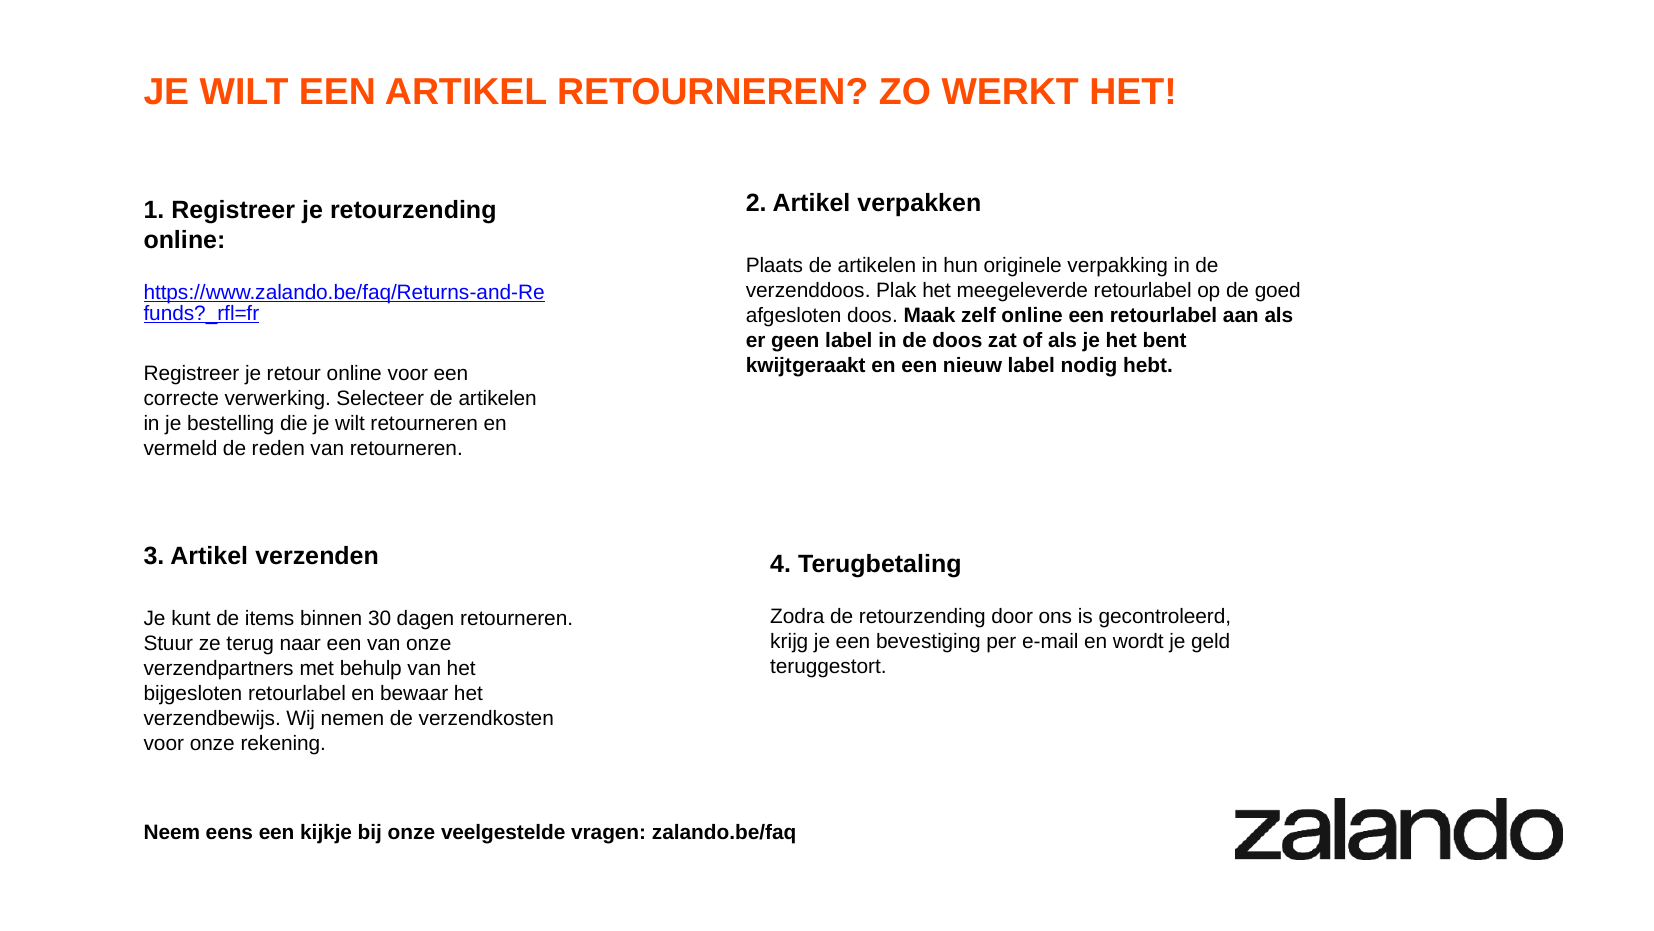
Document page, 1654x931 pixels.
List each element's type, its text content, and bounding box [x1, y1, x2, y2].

text_box 4. Terugbetaling Zodra de retourzending door ons is gecontroleerd, krijg je een bevestiging per e-mail en wordt je geld teruggestort. [755, 532, 1248, 693]
text_box JE WILT EEN ARTIKEL RETOURNEREN? ZO WERKT HET! [128, 60, 1541, 157]
text_box 3. Artikel verzenden Je kunt de items binnen 30 dagen retourneren. Stuur ze terug naar een van onze verzendpartners met behulp van het bijgesloten retourlabel en bewaar het verzendbewijs. Wij nemen de verzendkosten voor onze rekening. [128, 532, 589, 763]
text_box Neem eens een kijkje bij onze veelgestelde vragen: zalando.be/faq [128, 811, 1644, 931]
text_box 1. Registreer je retourzending online: https://www.zalando.be/faq/Returns-and-Refunds?_rfl=fr Registreer je retour online voor een correcte verwerking. Selecteer de artikelen in je bestelling die je wilt retourneren en vermeld de reden van retourneren. [128, 186, 564, 532]
picture [1235, 798, 1563, 861]
text_box 2. Artikel verpakken Plaats de artikelen in hun originele verpakking in de verzenddoos. Plak het meegeleverde retourlabel op de goed afgesloten doos. Maak zelf online een retourlabel aan als er geen label in de doos zat of als je het bent kwijtgeraakt en een nieuw label nodig hebt. [731, 179, 1317, 540]
